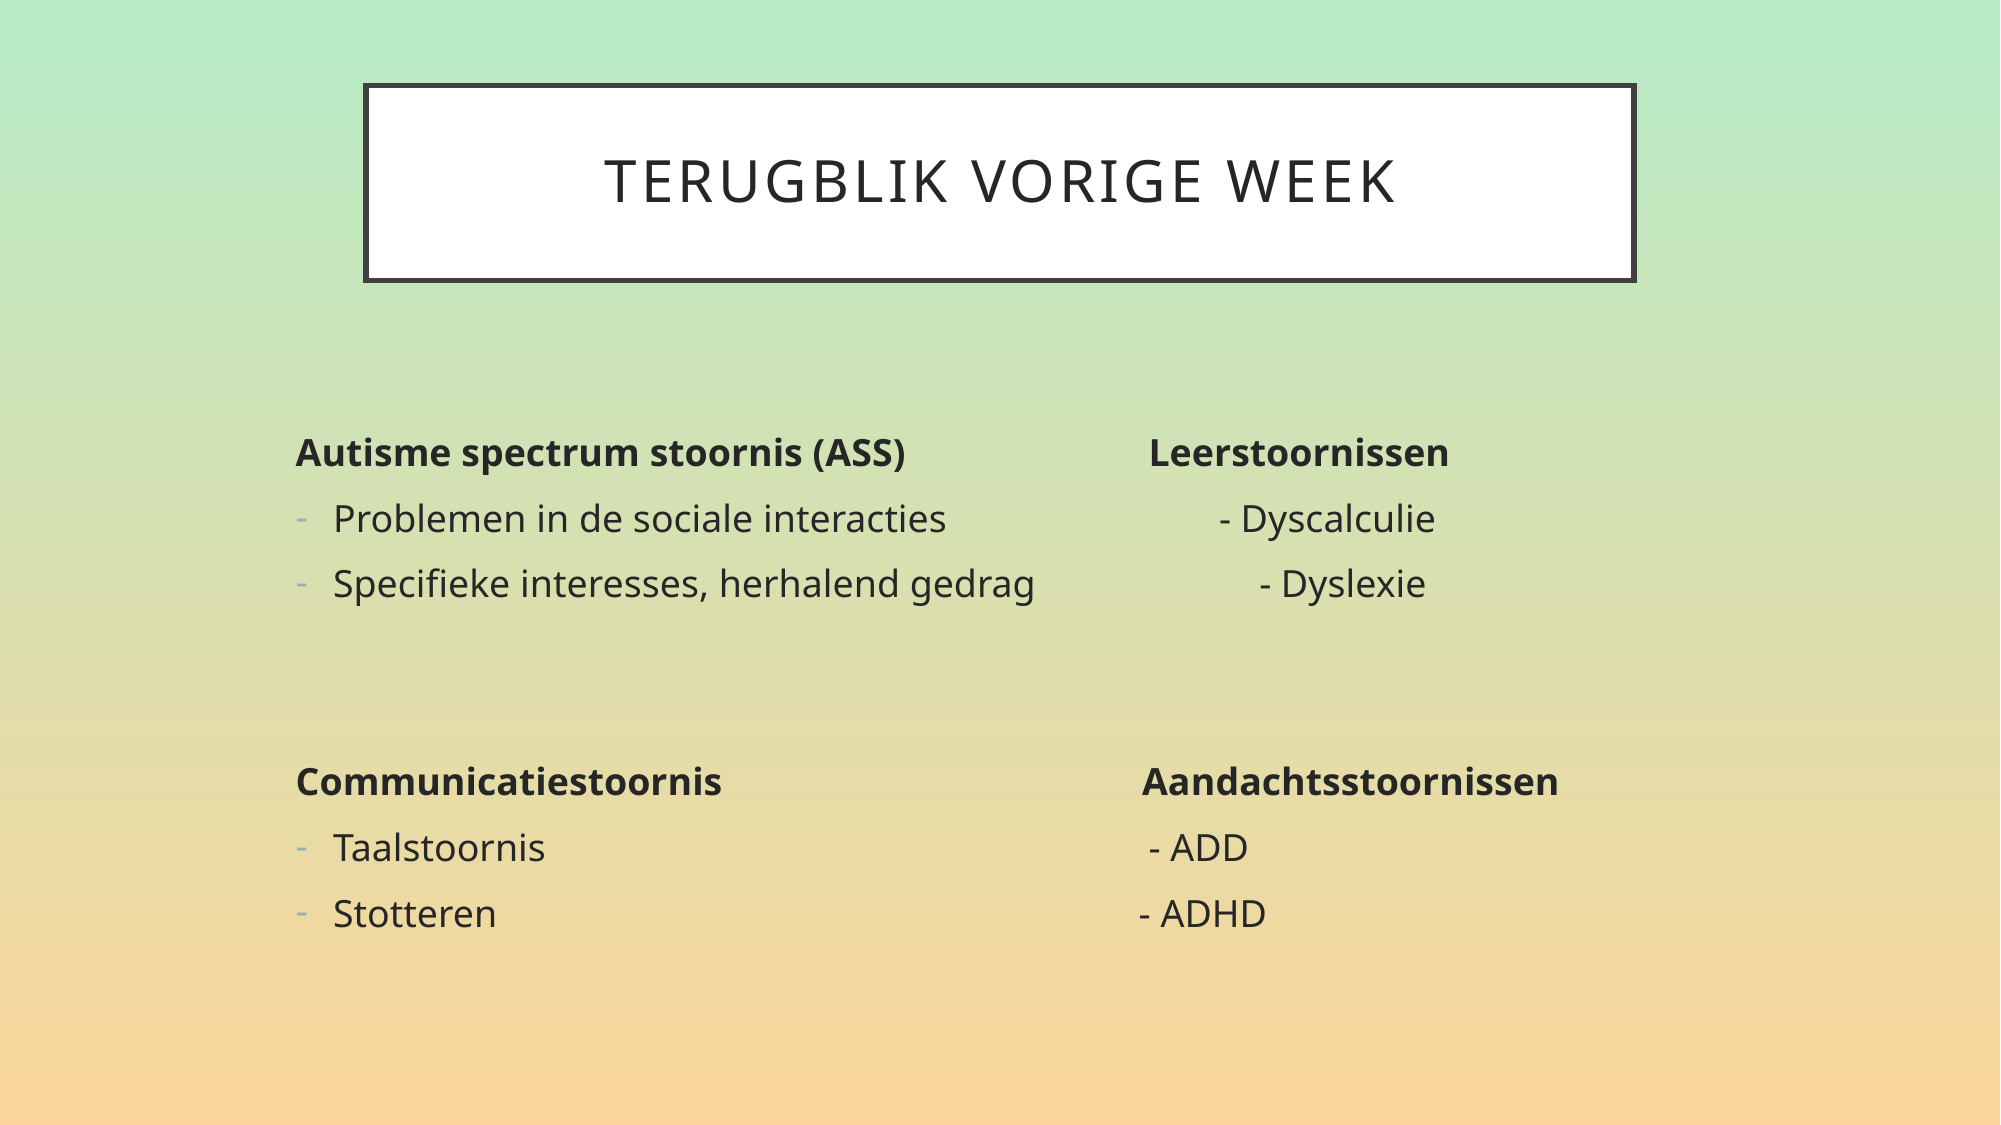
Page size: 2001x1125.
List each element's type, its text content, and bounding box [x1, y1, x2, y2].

title Terugblik vorige week [363, 83, 1637, 283]
list Autisme spectrum stoornis (ASS) Leerstoornissen Problemen in de sociale interacties - Dyscalculie Specifieke interesses, herhalend gedrag - Dyslexie Communicatiestoornis Aandachtsstoornissen Taalstoornis - ADD Stotteren - ADHD [280, 355, 1720, 1097]
